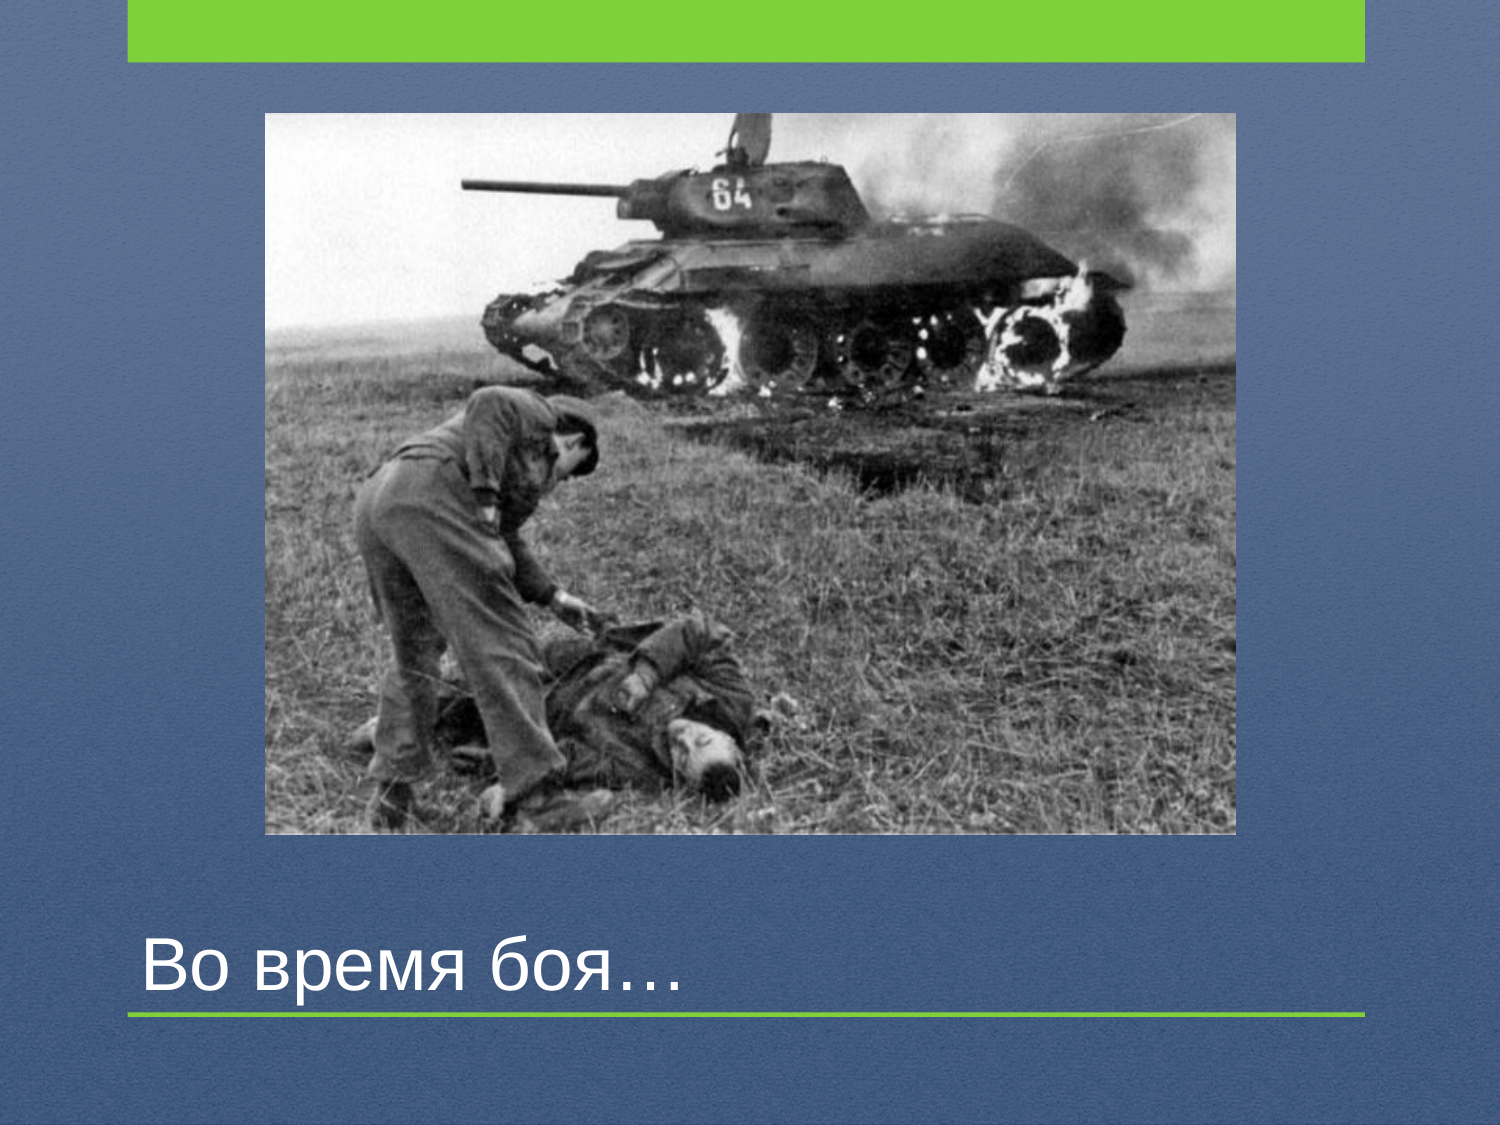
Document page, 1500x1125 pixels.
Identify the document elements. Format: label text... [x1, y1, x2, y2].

picture [265, 113, 1236, 835]
title Во время боя… [125, 750, 1238, 1013]
